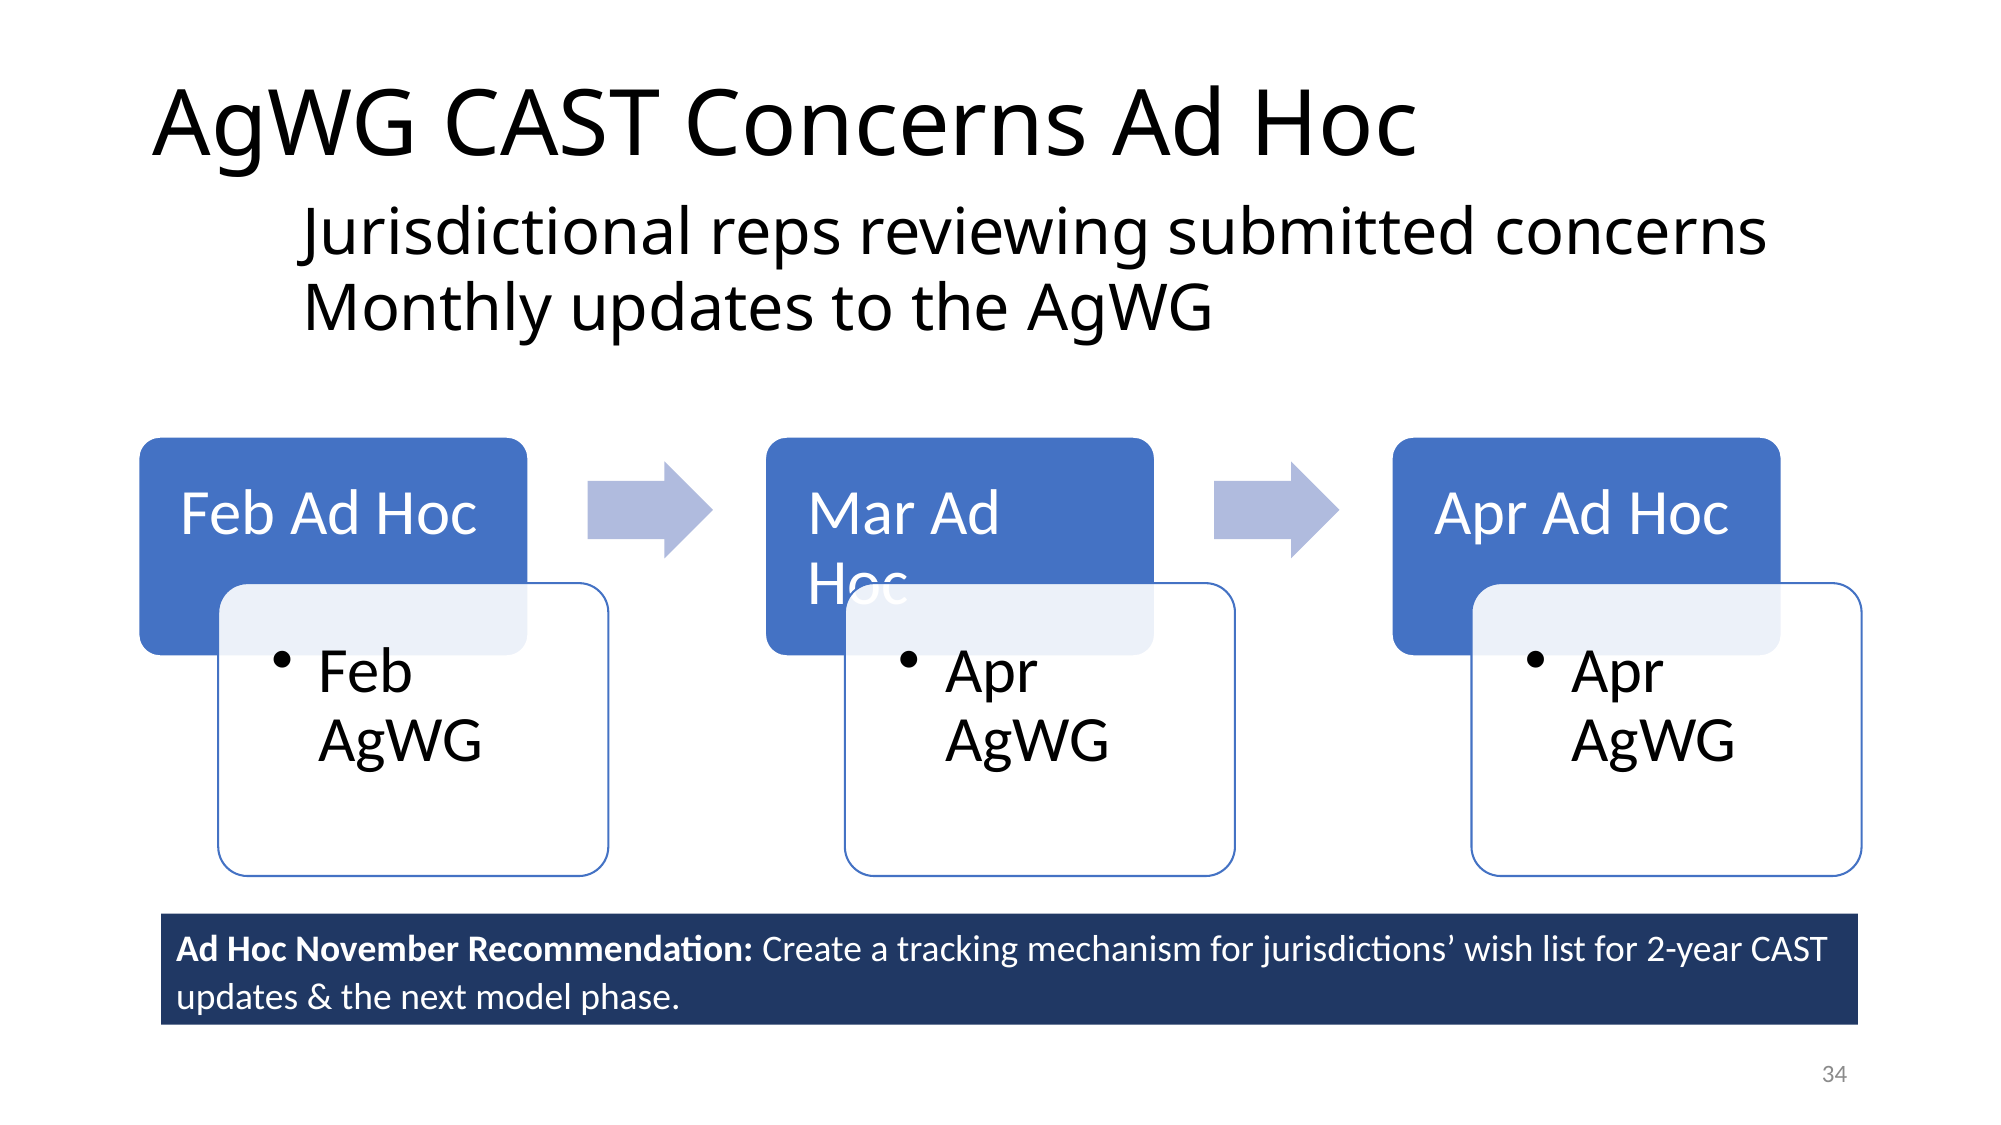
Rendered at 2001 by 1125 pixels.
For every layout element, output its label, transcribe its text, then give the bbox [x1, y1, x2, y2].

text_box Ad Hoc November Recommendation: Create a tracking mechanism for jurisdictions’ wish list for 2-year CAST updates & the next model phase. [161, 1014, 1858, 1025]
slide_number 34 [1412, 1042, 1863, 1103]
title AgWG CAST Concerns Ad Hoc Jurisdictional reps reviewing submitted concerns Monthly updates to the AgWG [137, 59, 1863, 299]
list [137, 299, 1863, 1014]
